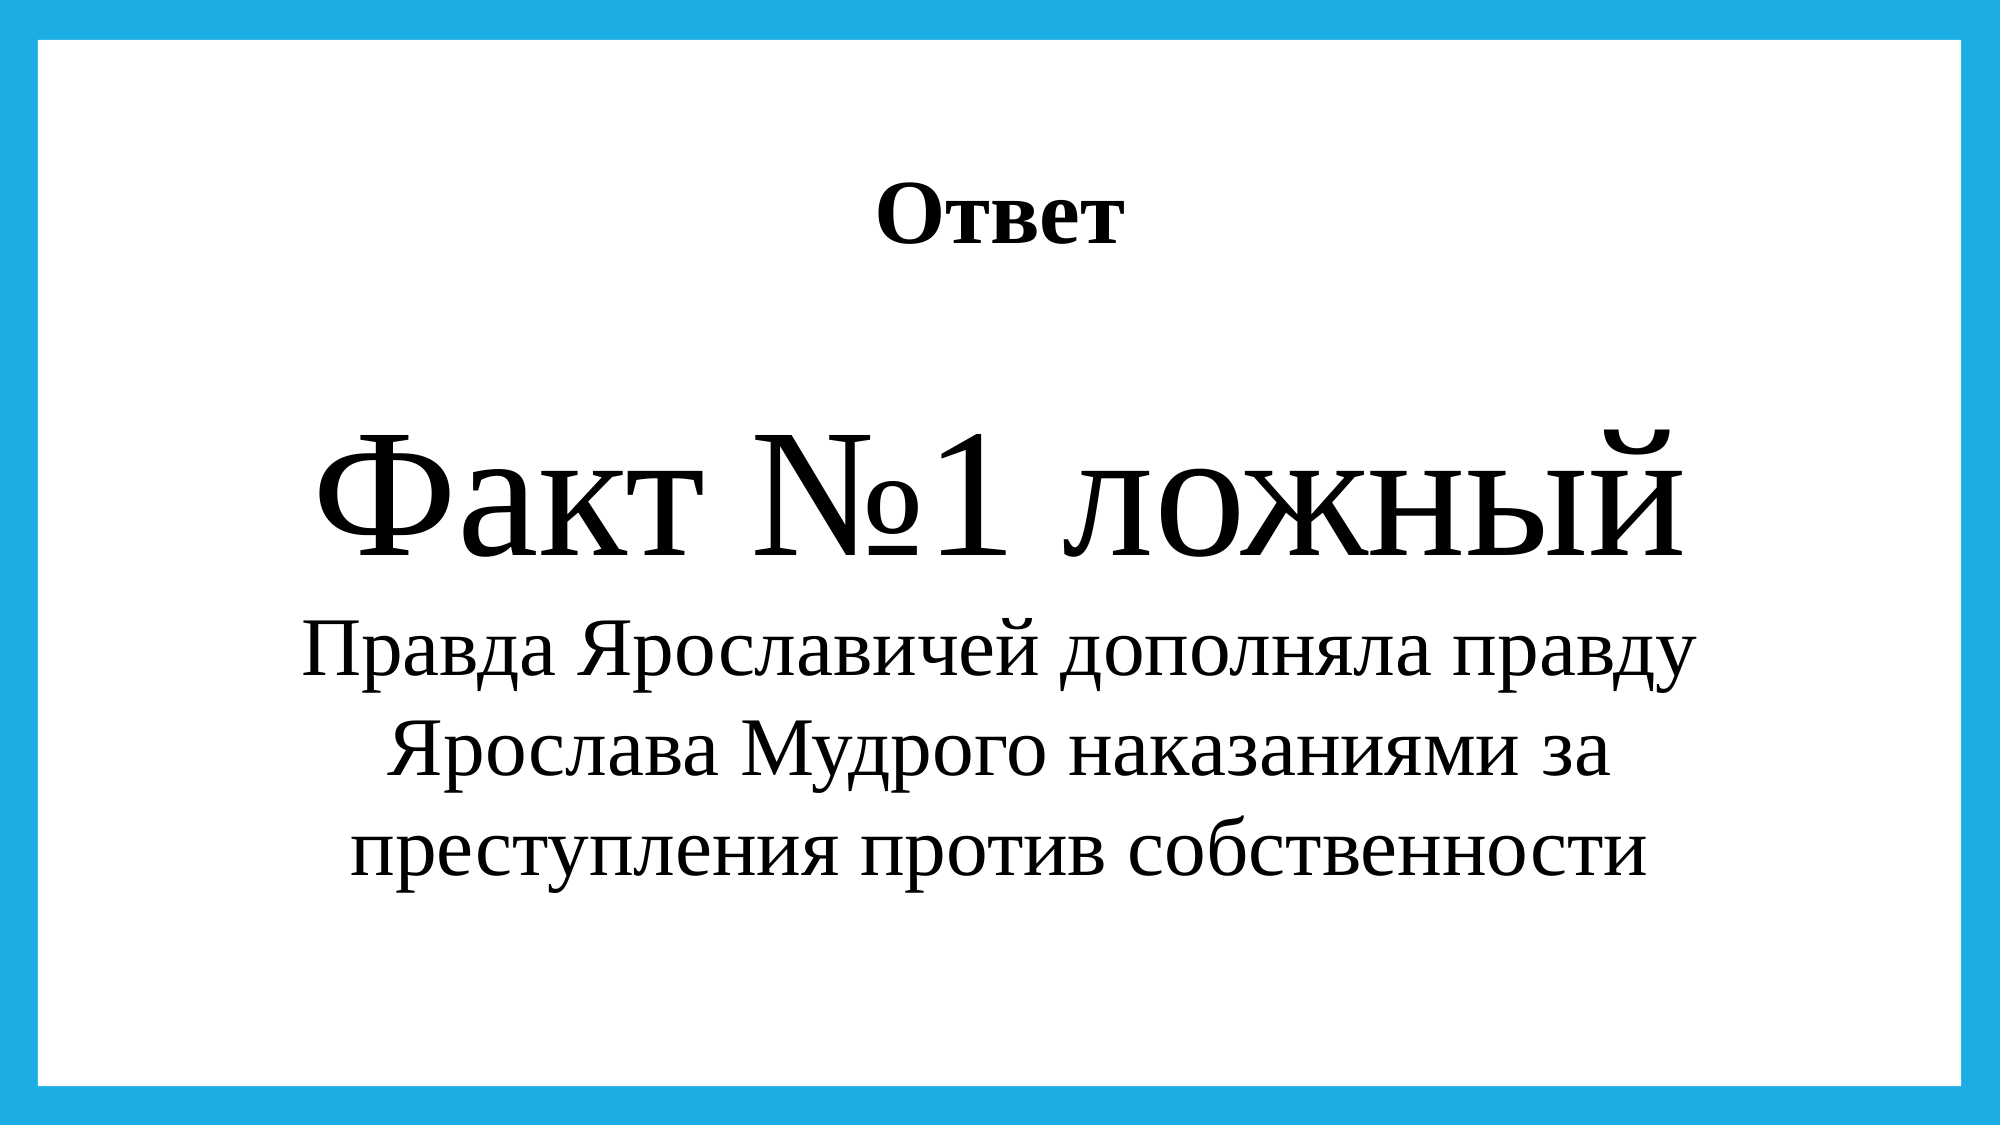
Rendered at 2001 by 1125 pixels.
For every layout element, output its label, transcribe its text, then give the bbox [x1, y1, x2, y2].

text_box Ответ Факт №1 ложный Правда Ярославичей дополняла правду Ярослава Мудрого наказаниями за преступления против собственности [183, 144, 1817, 900]
